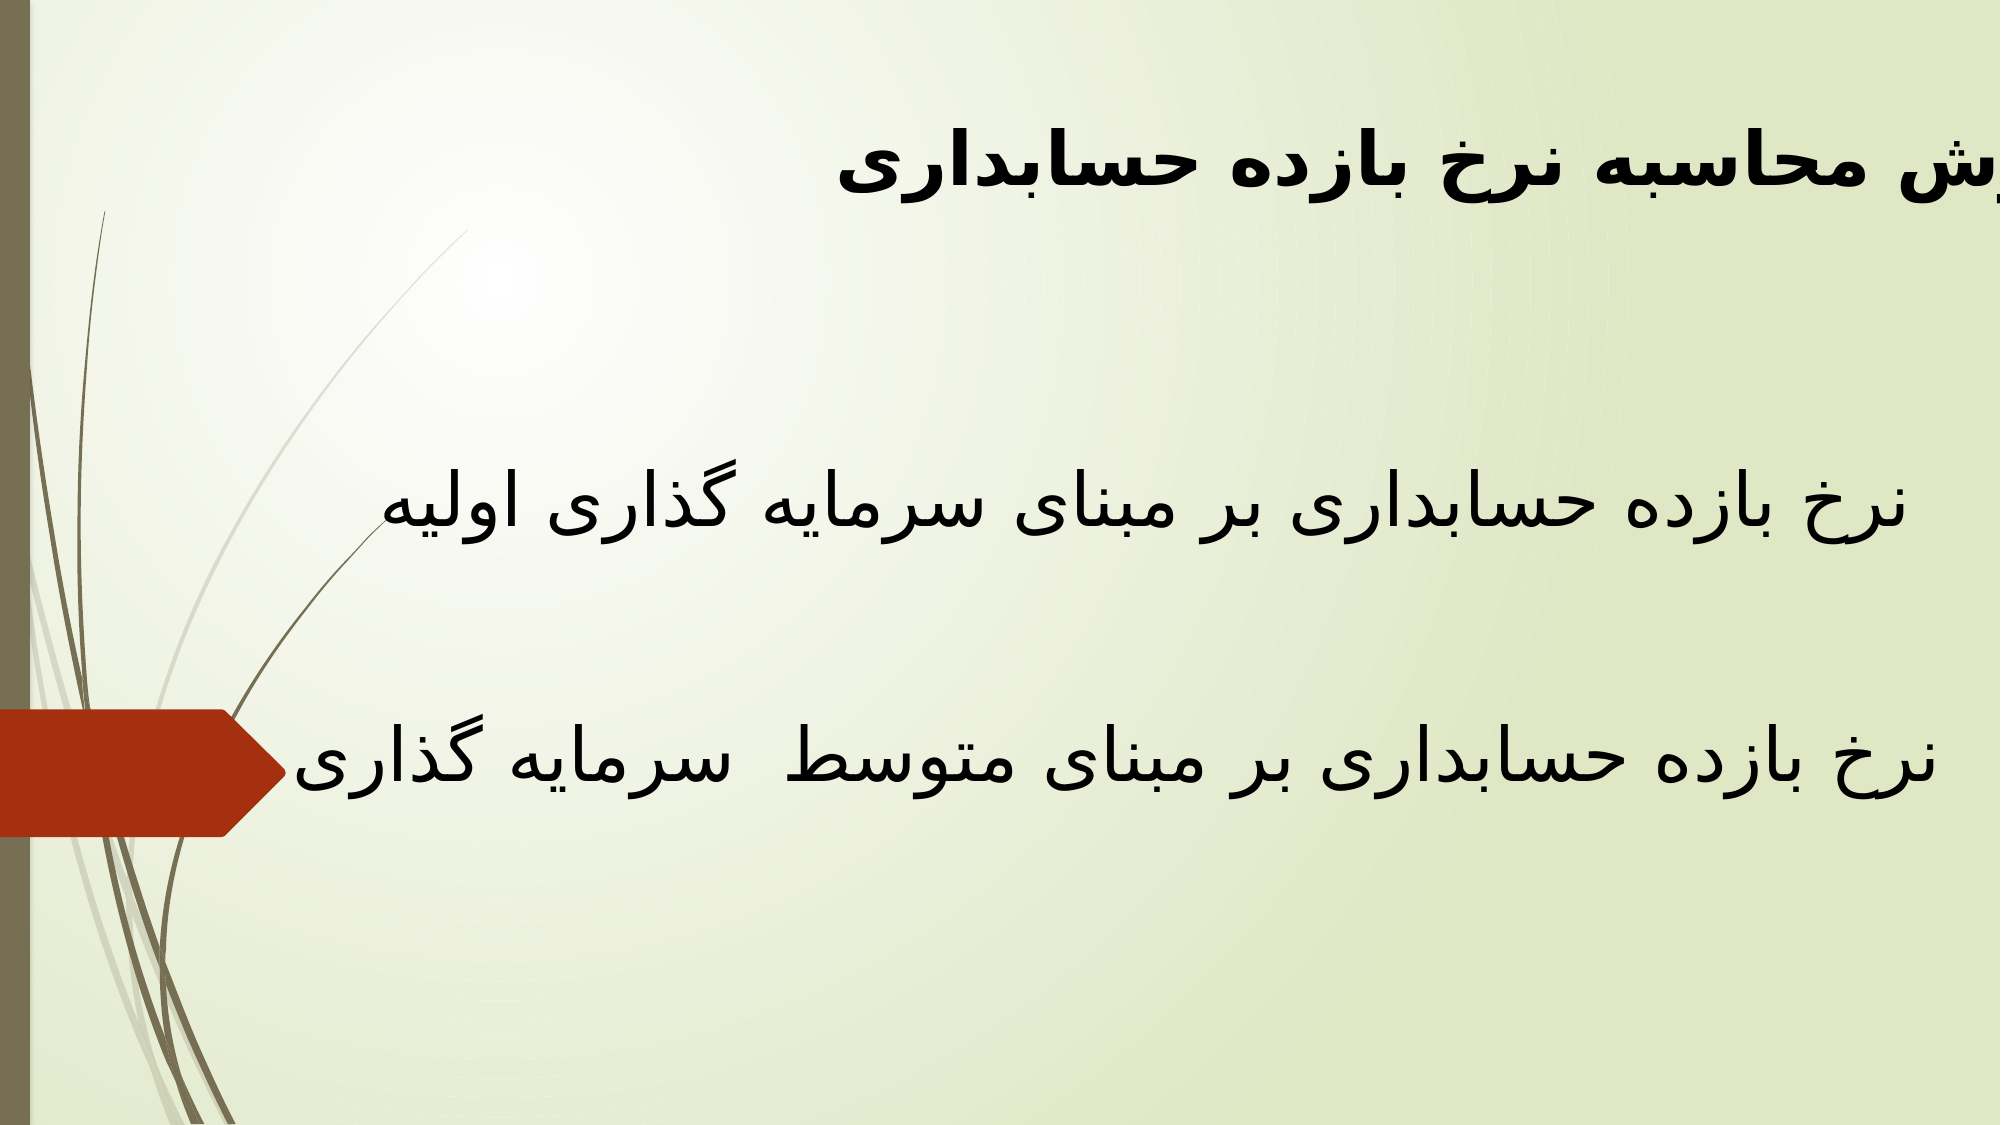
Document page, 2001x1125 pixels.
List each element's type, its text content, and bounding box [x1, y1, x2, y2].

text_box نرخ بازده حسابداری بر مبنای متوسط سرمایه گذاری [278, 699, 1957, 805]
text_box نرخ بازده حسابداری بر مبنای سرمایه گذاری اولیه [364, 444, 1927, 549]
text_box روش محاسبه نرخ بازده حسابداری [821, 103, 2000, 208]
